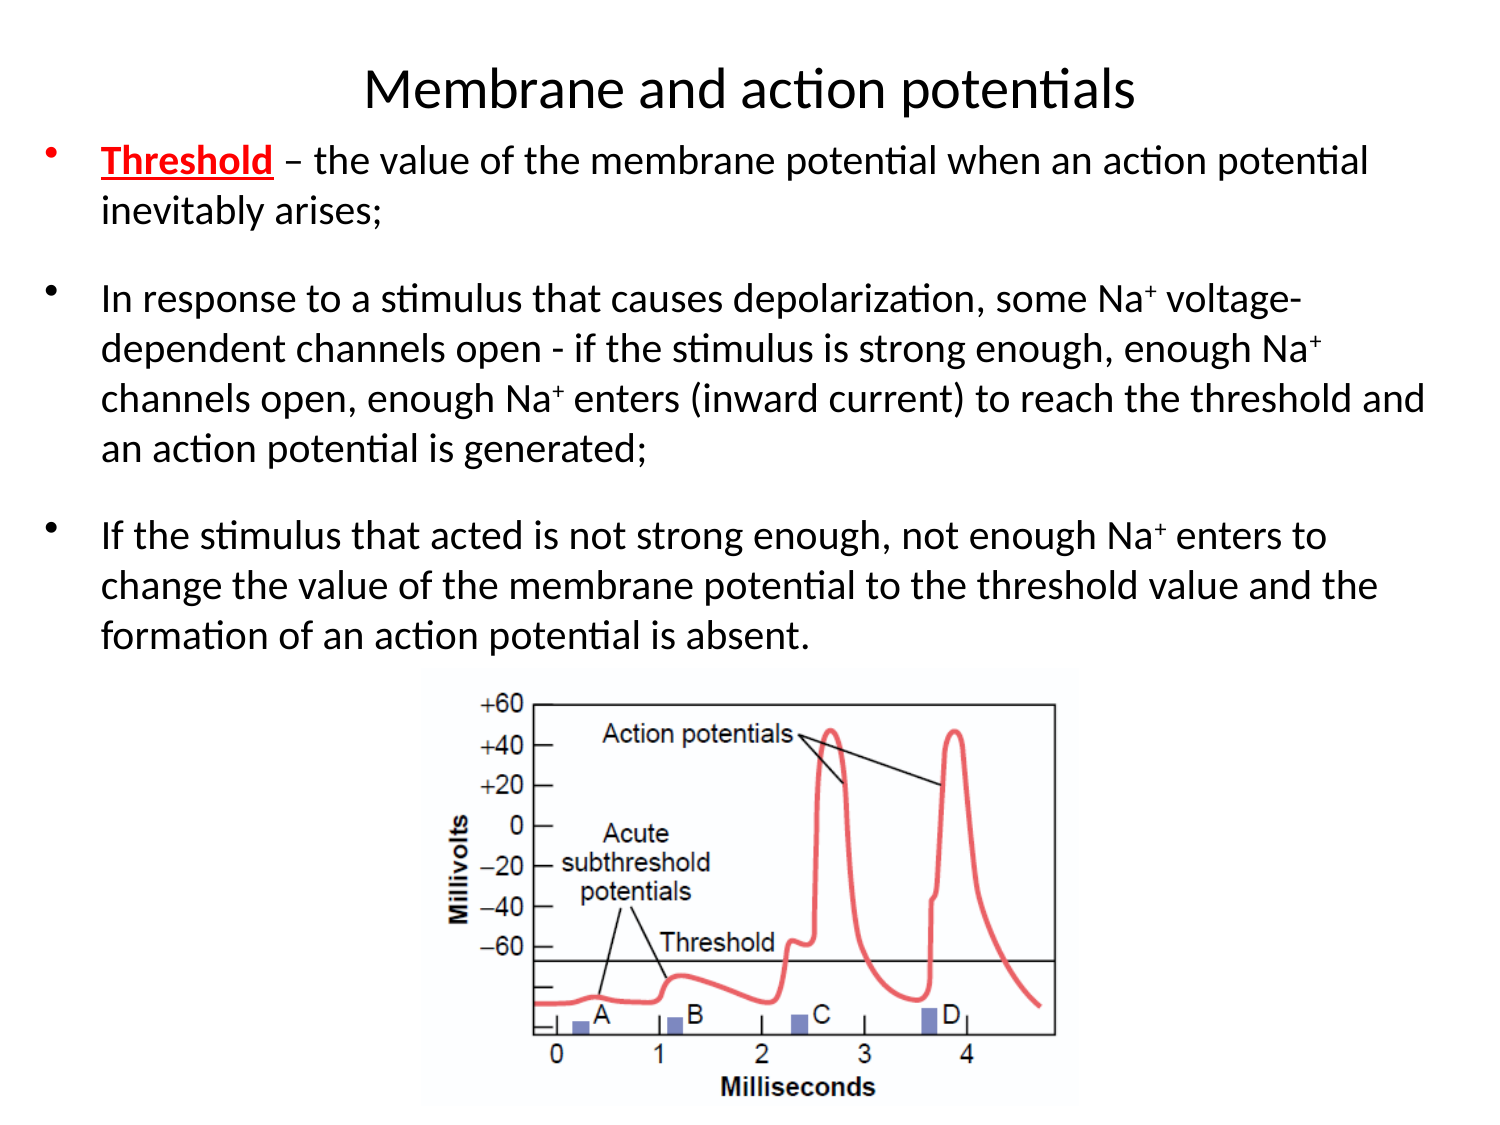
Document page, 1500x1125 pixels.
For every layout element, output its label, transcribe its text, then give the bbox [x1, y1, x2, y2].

picture [420, 668, 1079, 1107]
list Threshold – the value of the membrane potential when an action potential inevitably arises; In response to a stimulus that causes depolarization, some Na+ voltage-dependent channels open - if the stimulus is strong enough, enough Na+ channels open, enough Na+ enters (inward current) to reach the threshold and an action potential is generated; If the stimulus that acted is not strong enough, not enough Na+ enters to change the value of the membrane potential to the threshold value and the formation of an action potential is absent. [29, 125, 1471, 1107]
title Membrane and action potentials [74, 44, 1426, 126]
